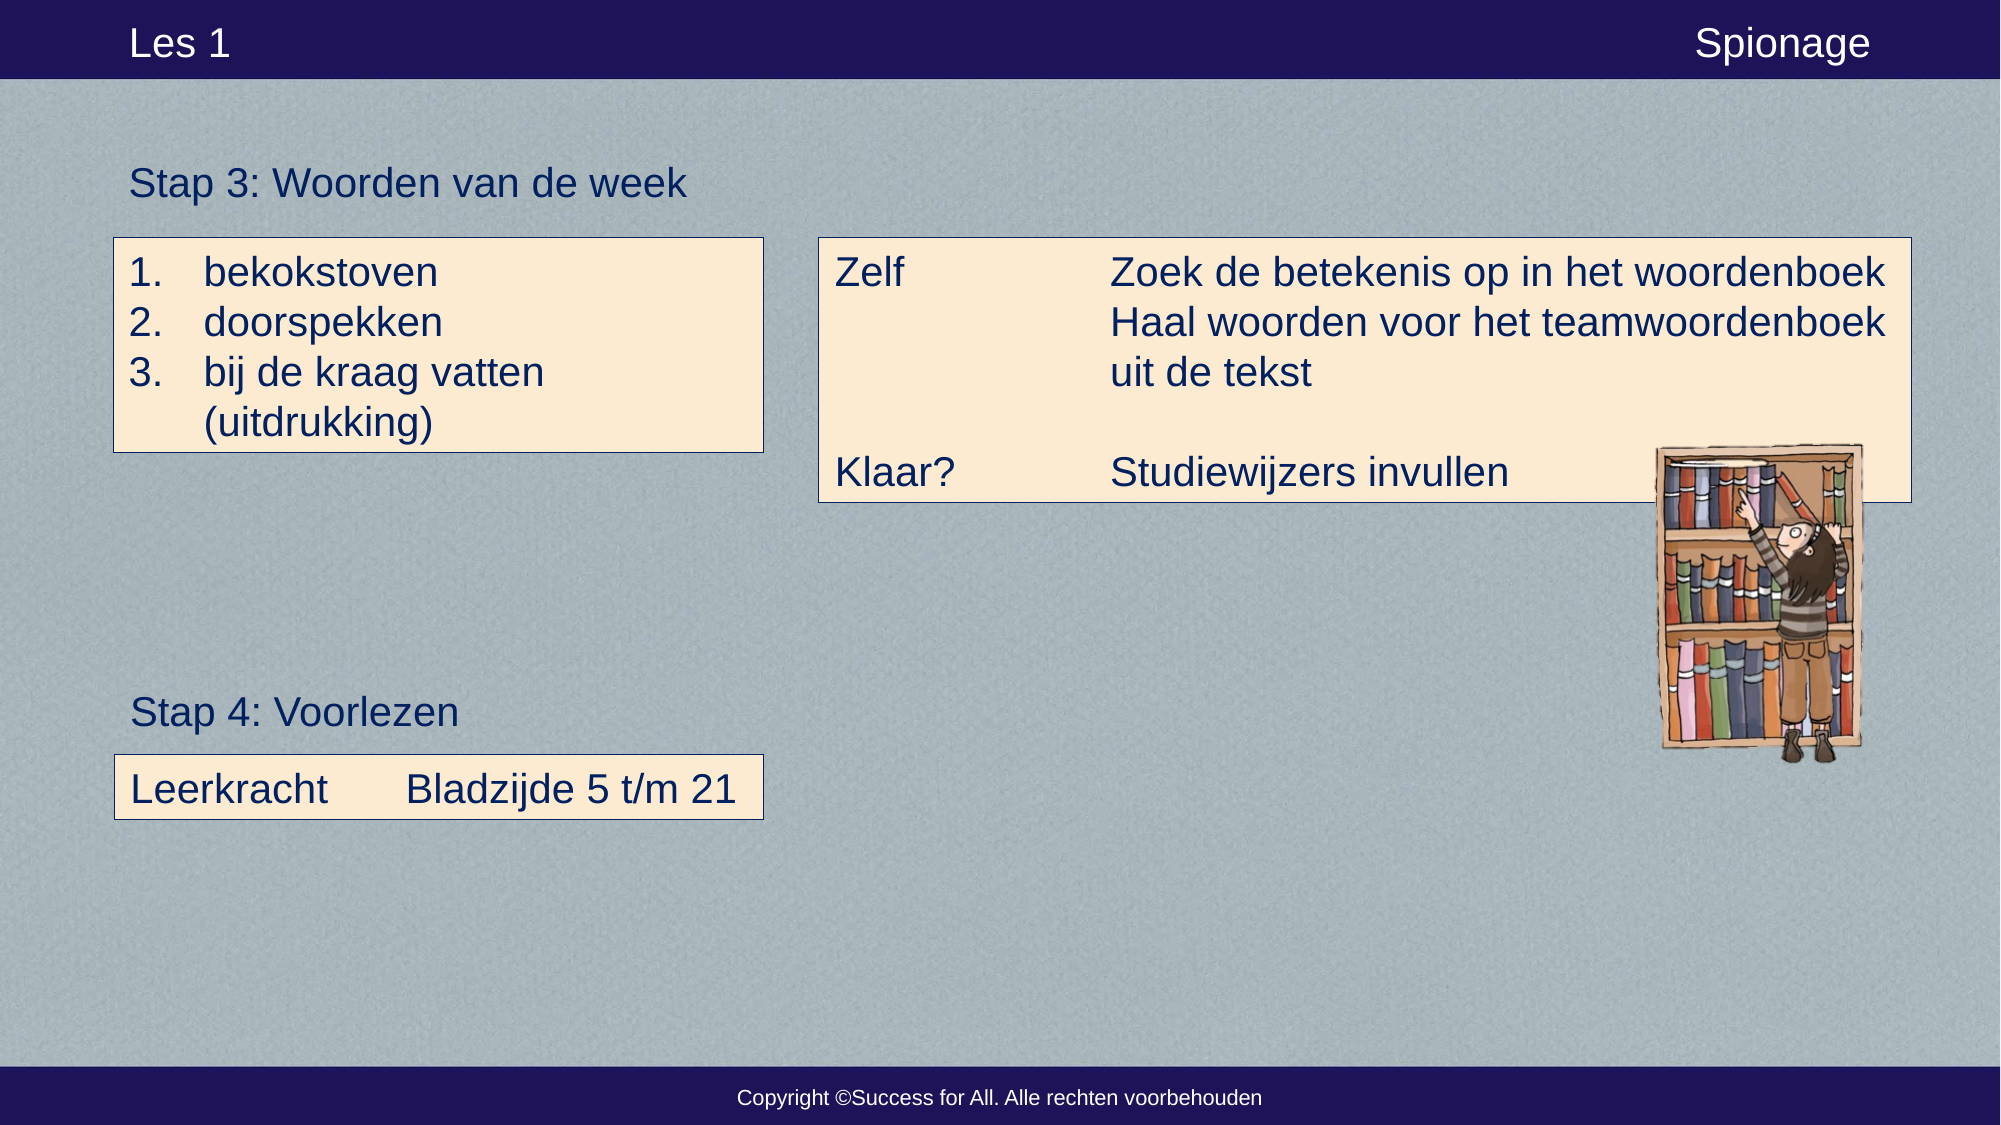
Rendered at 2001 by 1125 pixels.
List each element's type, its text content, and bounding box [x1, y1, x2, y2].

text_box bekokstoven doorspekken bij de kraag vatten (uitdrukking) [113, 237, 764, 453]
text_box Stap 3: Woorden van de week [113, 148, 1635, 214]
text_box Stap 4: Voorlezen [115, 677, 475, 743]
text_box Leerkracht Bladzijde 5 t/m 21 [114, 754, 764, 820]
picture [0, 0, 2001, 1125]
text_box Spionage [999, 8, 1886, 73]
text_box Les 1 [114, 8, 354, 73]
text_box Copyright ©Success for All. Alle rechten voorbehouden [0, 1076, 2000, 1125]
text_box Zelf Zoek de betekenis op in het woordenboek Haal woorden voor het teamwoordenboek uit de tekst Klaar? Studiewijzers invullen [818, 237, 1912, 503]
